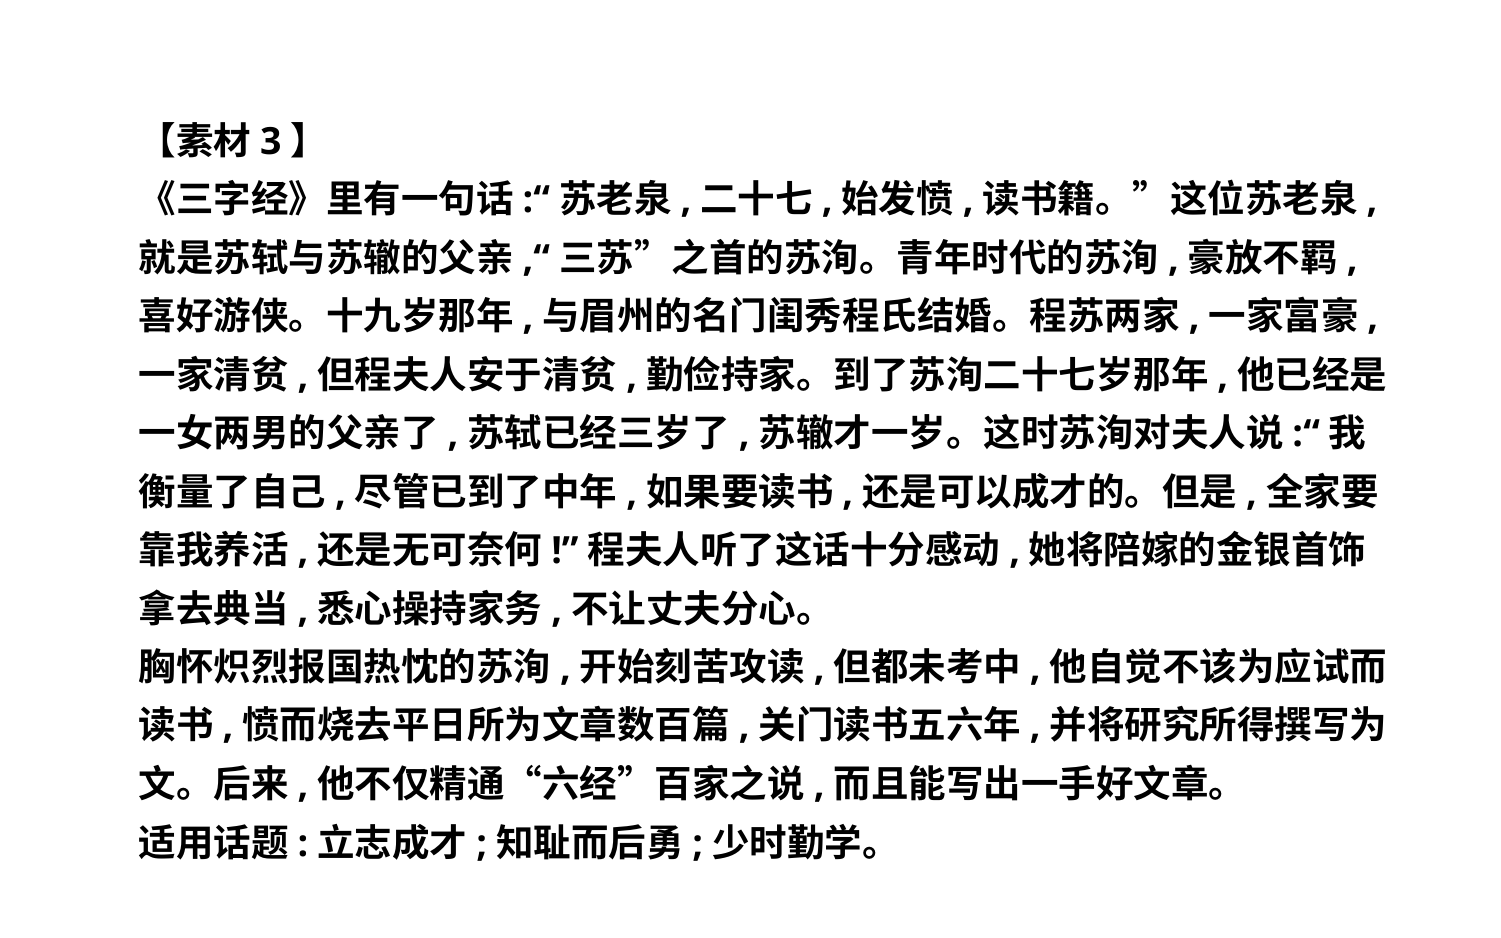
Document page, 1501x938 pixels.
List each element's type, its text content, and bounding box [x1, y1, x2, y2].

text_box 【素材3】 《三字经》里有一句话:“苏老泉,二十七,始发愤,读书籍。”这位苏老泉,就是苏轼与苏辙的父亲,“三苏”之首的苏洵。青年时代的苏洵,豪放不羁,喜好游侠。十九岁那年,与眉州的名门闺秀程氏结婚。程苏两家,一家富豪,一家清贫,但程夫人安于清贫,勤俭持家。到了苏洵二十七岁那年,他已经是一女两男的父亲了,苏轼已经三岁了,苏辙才一岁。这时苏洵对夫人说:“我衡量了自己,尽管已到了中年,如果要读书,还是可以成才的。但是,全家要靠我养活,还是无可奈何!”程夫人听了这话十分感动,她将陪嫁的金银首饰拿去典当,悉心操持家务,不让丈夫分心。 胸怀炽烈报国热忱的苏洵,开始刻苦攻读,但都未考中,他自觉不该为应试而读书,愤而烧去平日所为文章数百篇,关门读书五六年,并将研究所得撰写为文。后来,他不仅精通“六经”百家之说,而且能写出一手好文章。 适用话题:立志成才;知耻而后勇;少时勤学。 [123, 96, 1412, 871]
